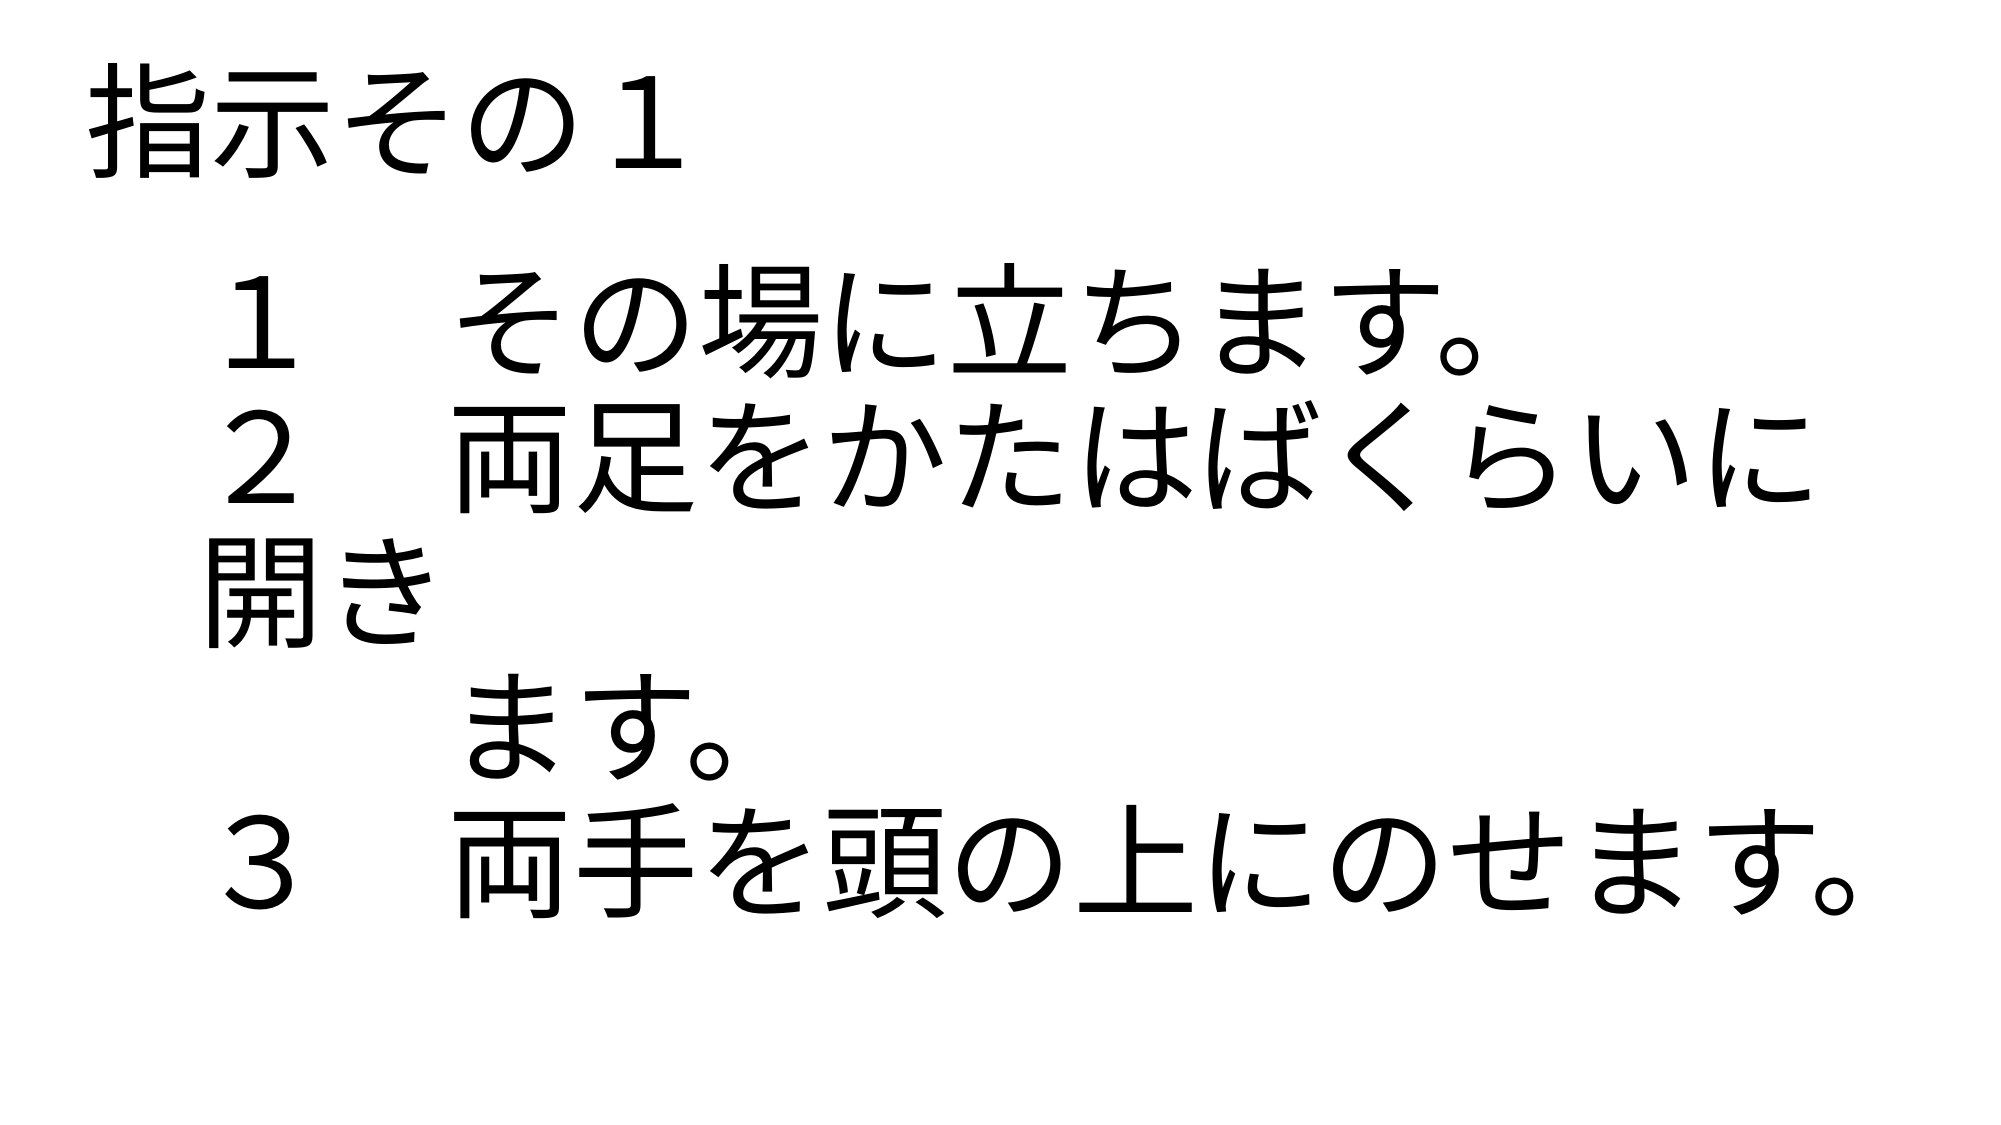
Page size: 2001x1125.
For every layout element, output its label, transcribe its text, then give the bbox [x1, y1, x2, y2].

text_box 指示その１ [70, 35, 1207, 201]
text_box １ その場に立ちます。 ２ 両足をかたはばくらいに開き ます。 ３ 両手を頭の上にのせます。 [183, 252, 1890, 848]
